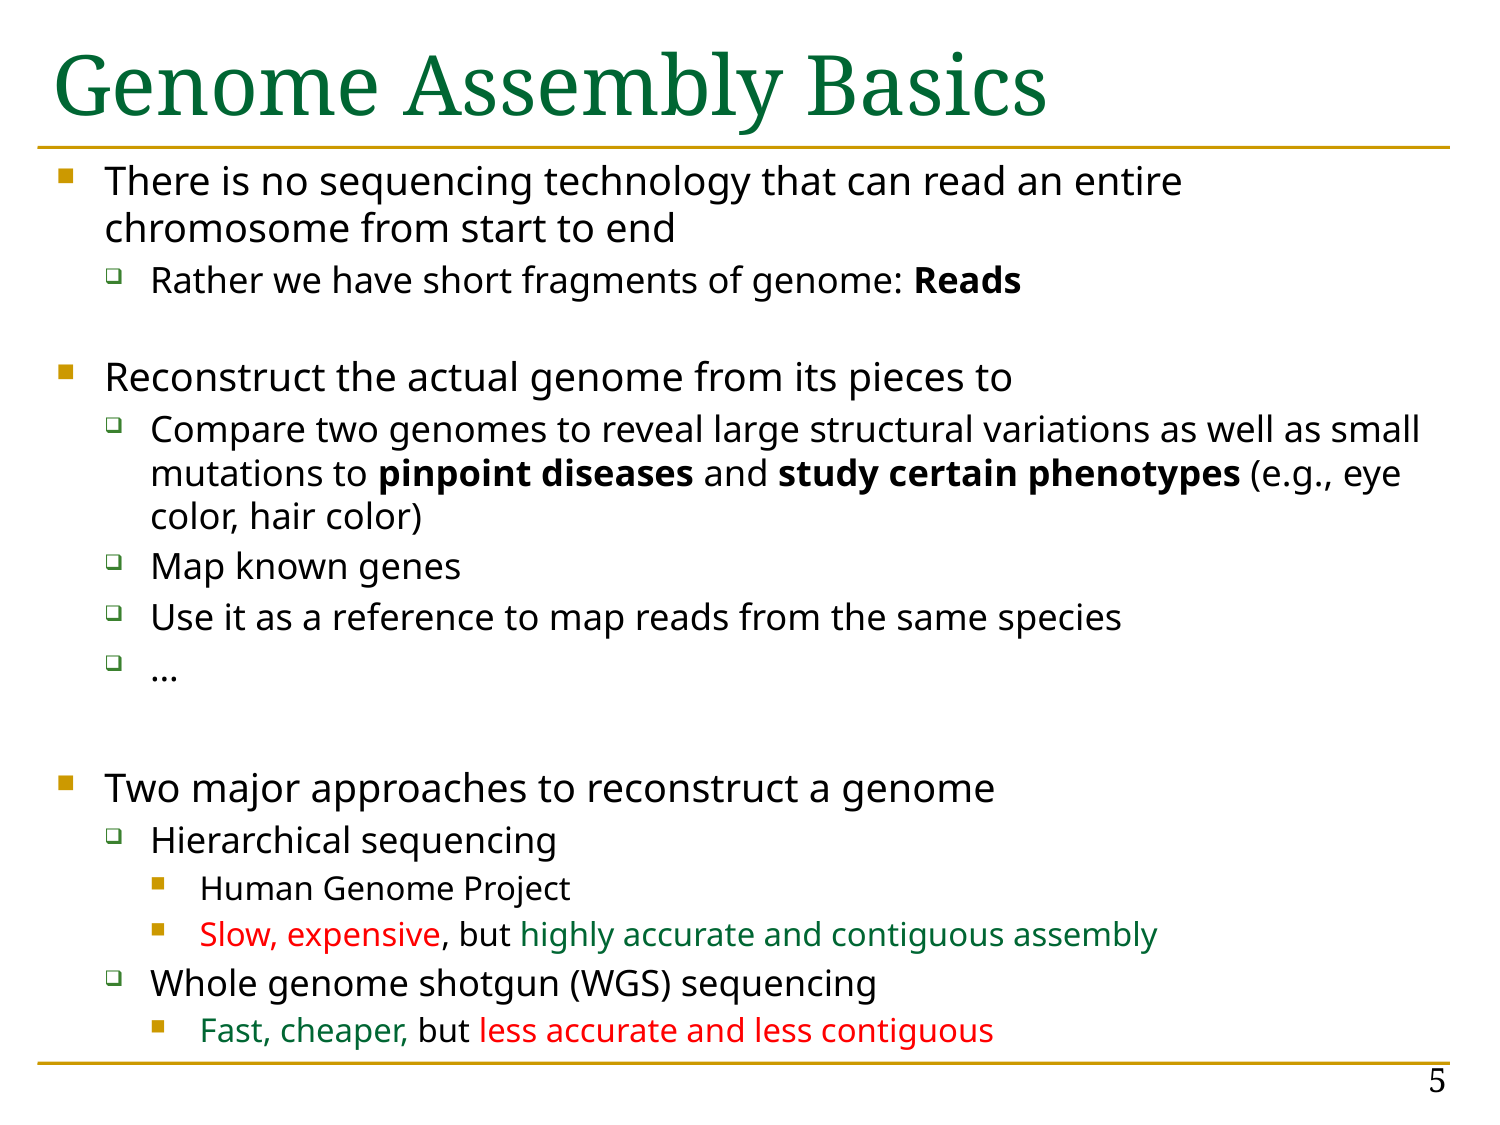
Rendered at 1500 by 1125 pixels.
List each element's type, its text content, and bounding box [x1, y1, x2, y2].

list There is no sequencing technology that can read an entire chromosome from start to end Rather we have short fragments of genome: Reads Reconstruct the actual genome from its pieces to Compare two genomes to reveal large structural variations as well as small mutations to pinpoint diseases and study certain phenotypes (e.g., eye color, hair color) Map known genes Use it as a reference to map reads from the same species … Two major approaches to reconstruct a genome Hierarchical sequencing Human Genome Project Slow, expensive, but highly accurate and contiguous assembly Whole genome shotgun (WGS) sequencing Fast, cheaper, but less accurate and less contiguous [41, 147, 1454, 1059]
title Genome Assembly Basics [37, 24, 1450, 148]
slide_number 5 [1111, 1036, 1462, 1112]
